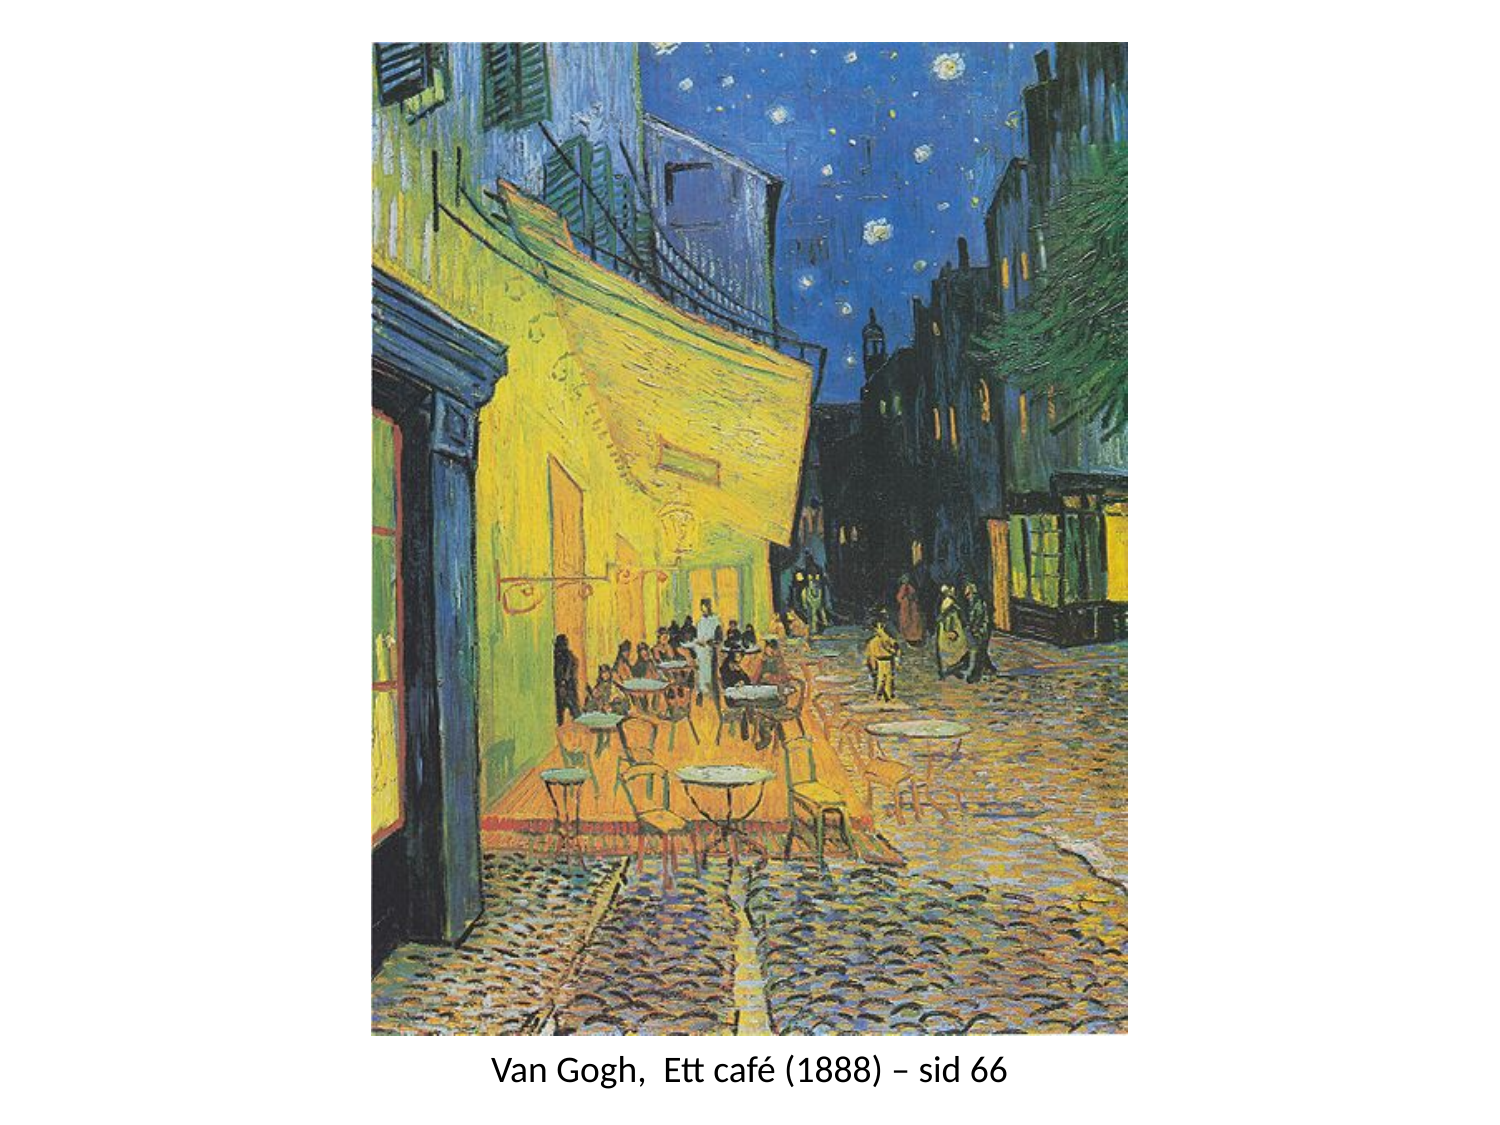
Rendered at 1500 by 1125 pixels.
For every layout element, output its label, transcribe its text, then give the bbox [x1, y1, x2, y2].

text_box Van Gogh, Ett café (1888) – sid 66 [476, 1044, 1024, 1098]
picture [371, 42, 1129, 1036]
